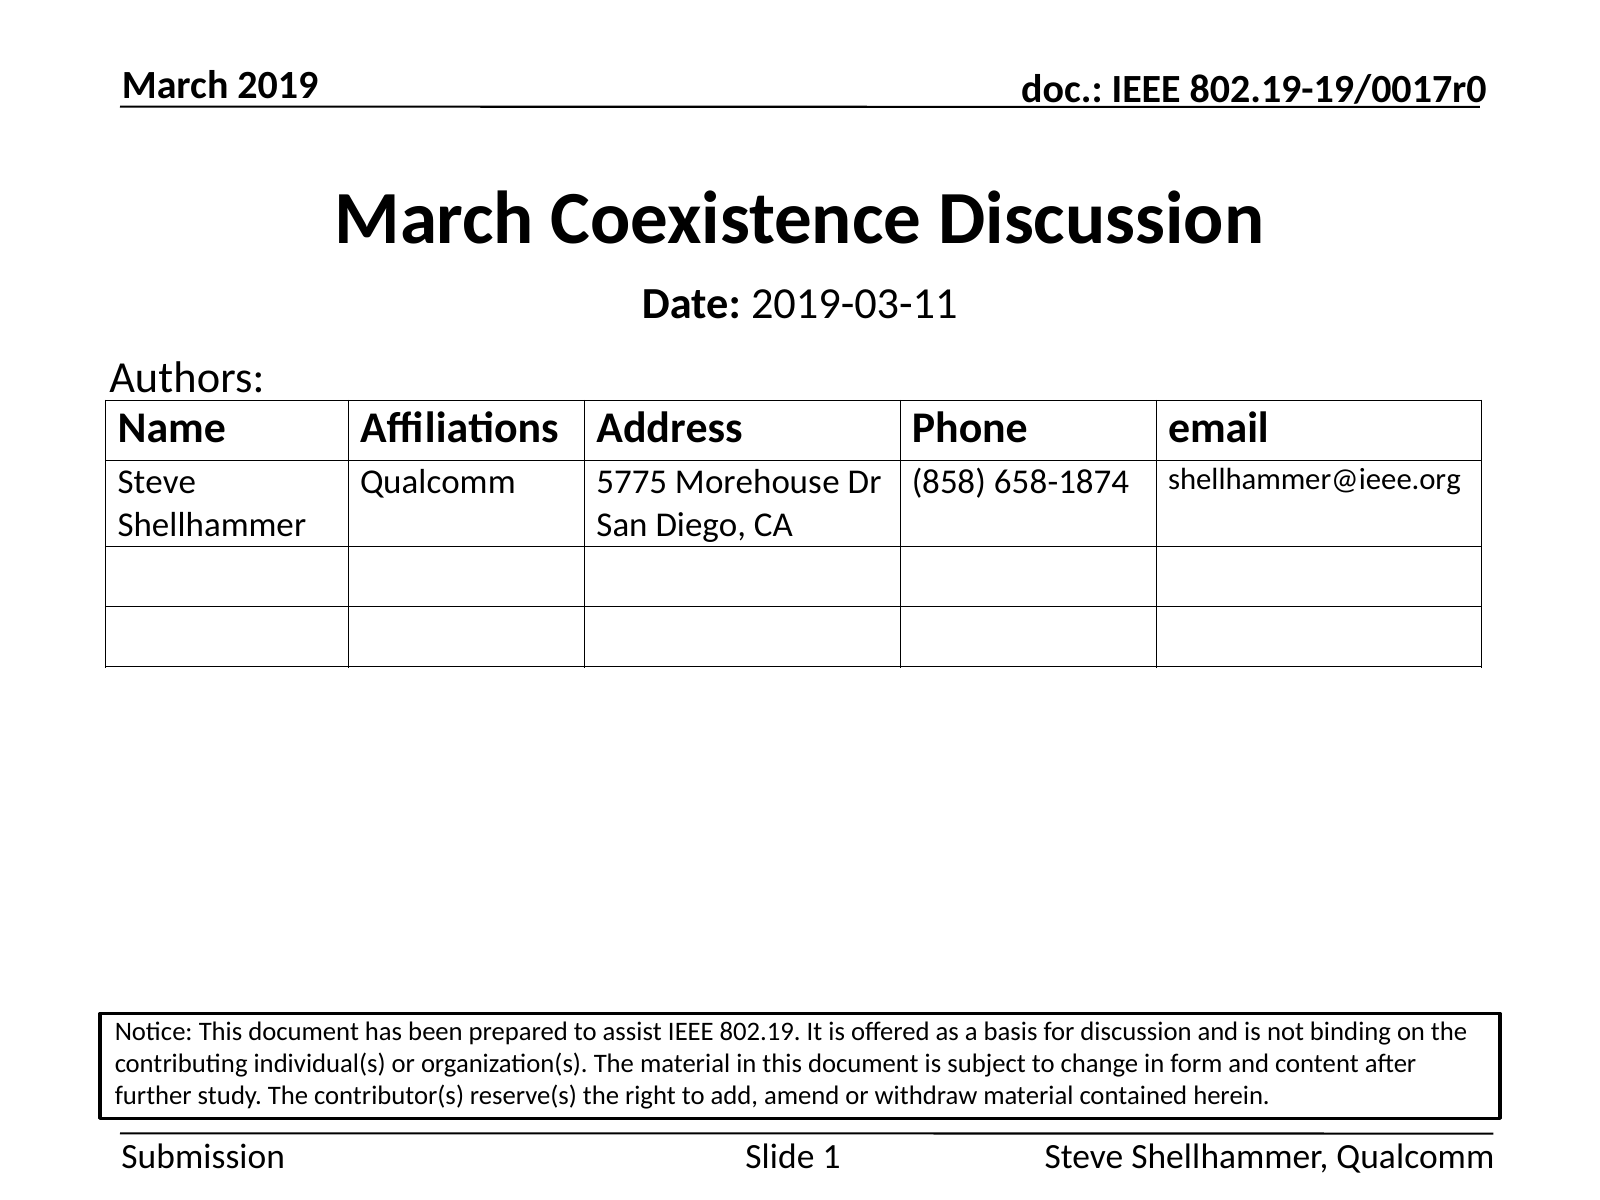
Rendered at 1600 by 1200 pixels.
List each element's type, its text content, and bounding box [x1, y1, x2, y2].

title March Coexistence Discussion [119, 119, 1481, 266]
list Date: 2019-03-11 [119, 266, 1481, 337]
slide_number Slide 1 [733, 1132, 854, 1197]
text_box Authors: [93, 339, 347, 398]
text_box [99, 1006, 1501, 1121]
footer Steve Shellhammer, Qualcomm [962, 1132, 1495, 1165]
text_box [89, 399, 1511, 840]
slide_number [121, 58, 526, 107]
